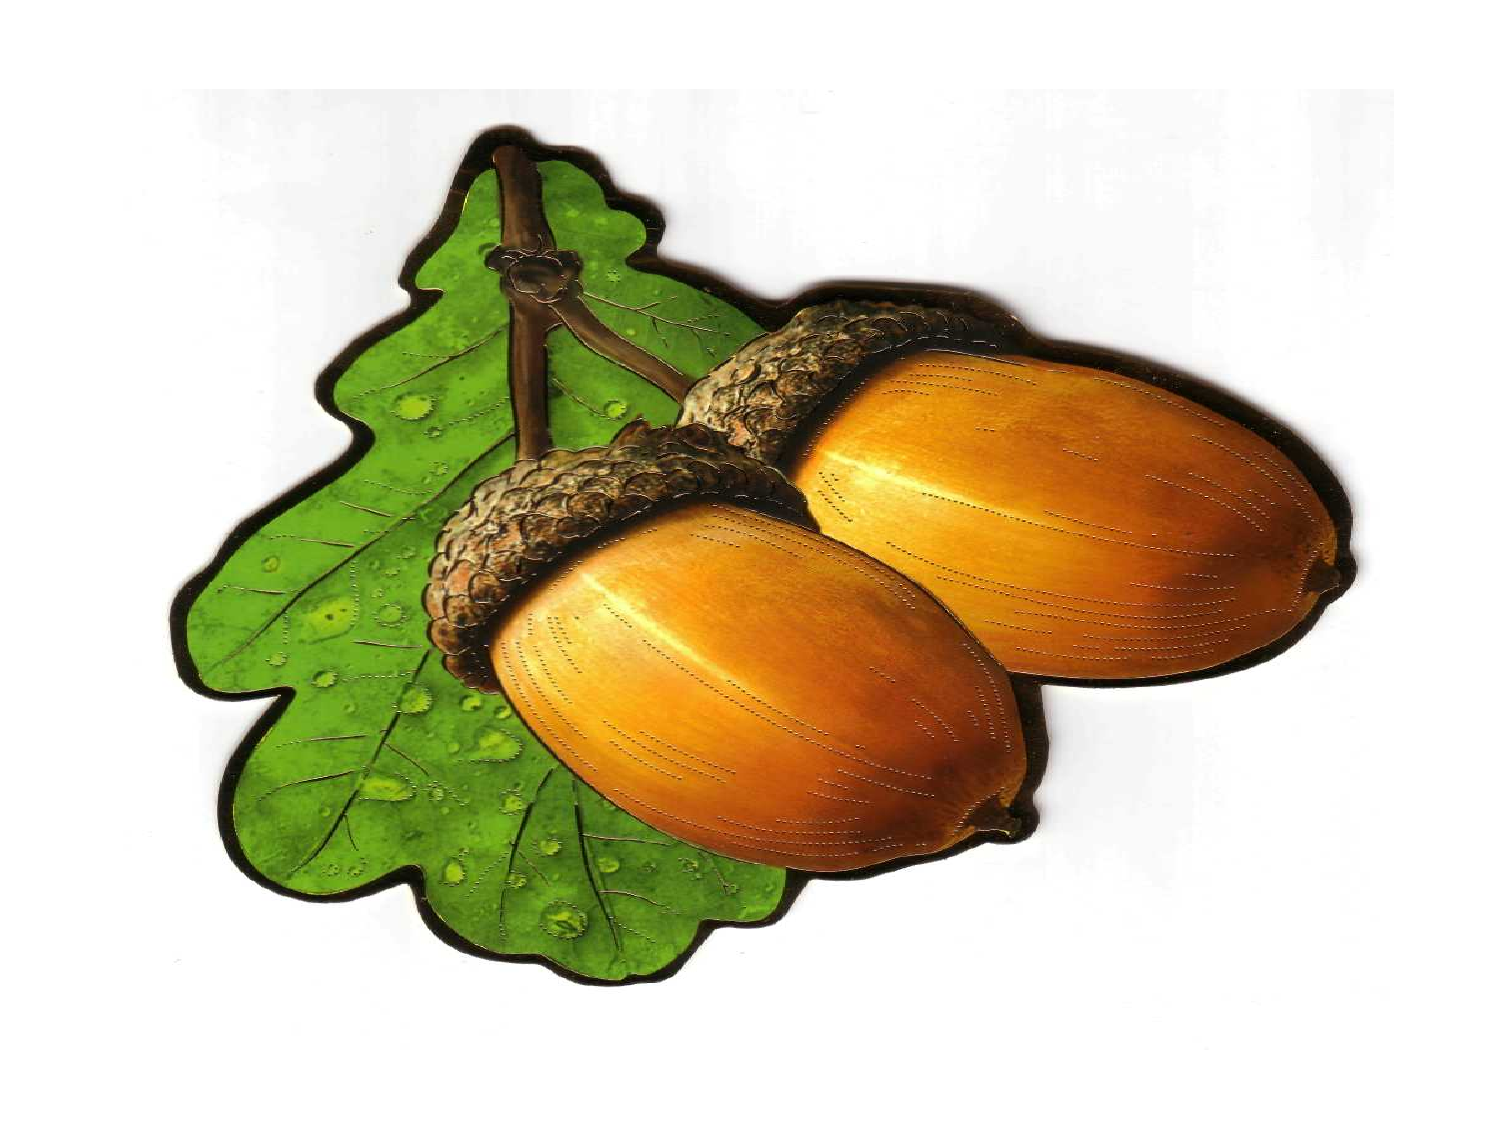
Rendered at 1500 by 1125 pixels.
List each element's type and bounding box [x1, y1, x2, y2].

picture [123, 89, 1394, 1050]
